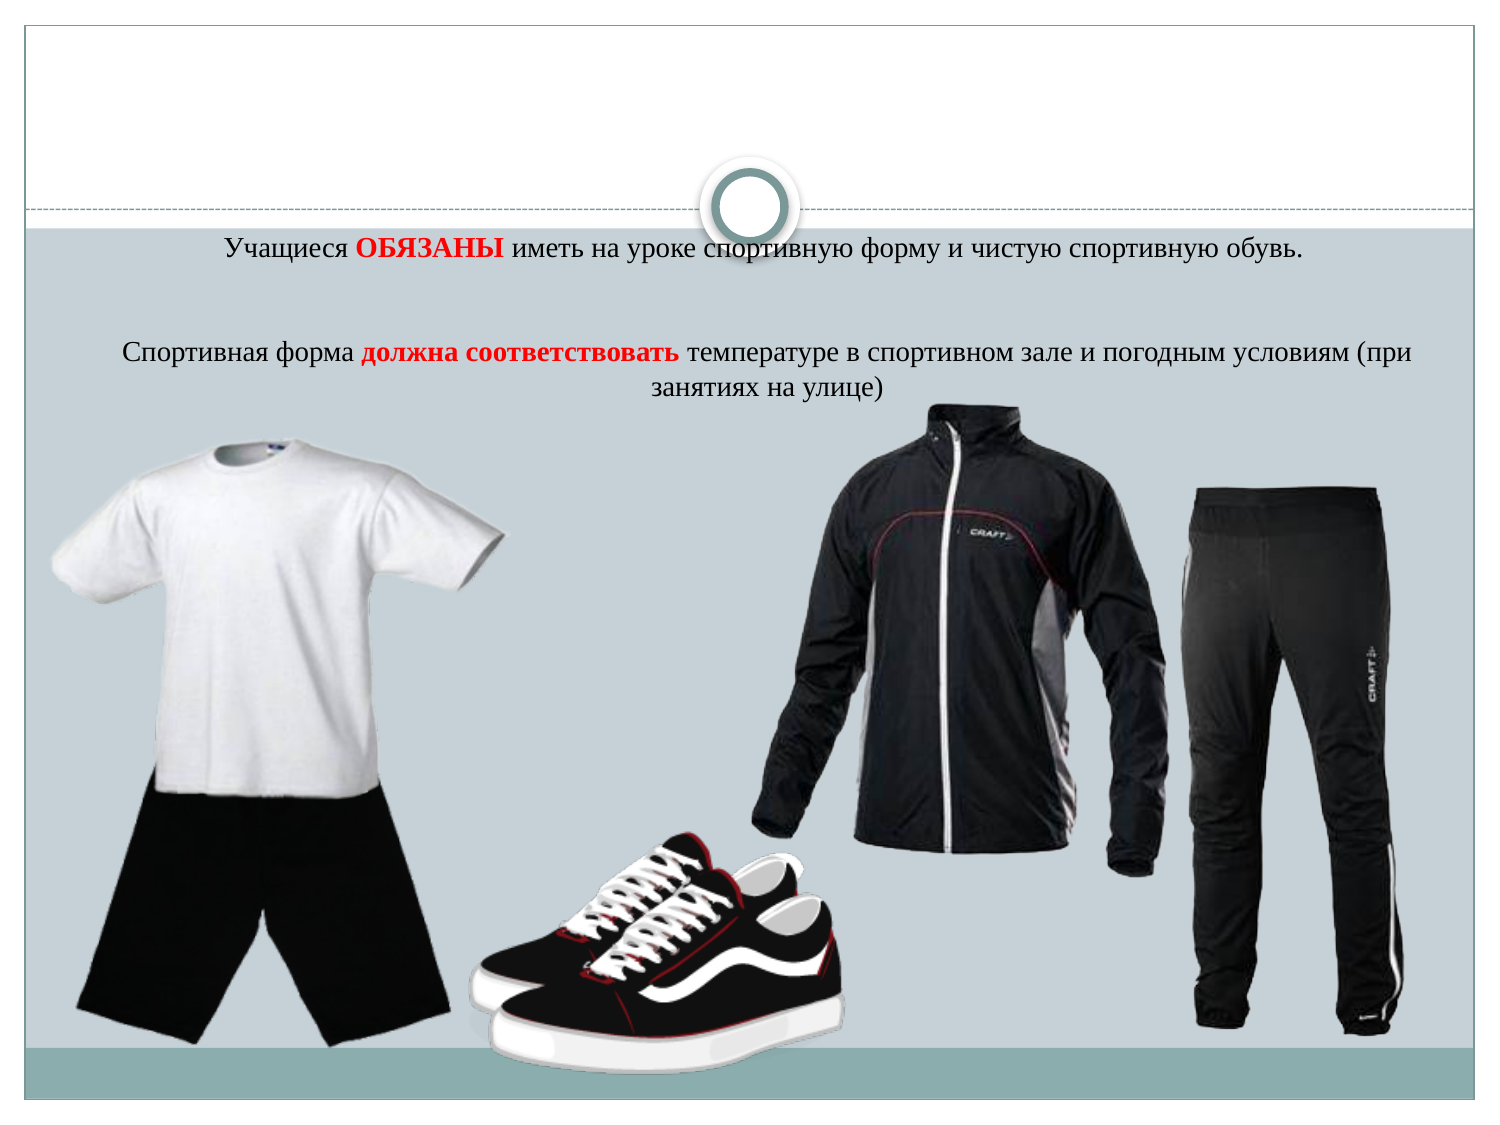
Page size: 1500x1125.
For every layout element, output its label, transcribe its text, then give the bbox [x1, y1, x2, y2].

picture [29, 357, 1436, 1125]
title Учащиеся ОБЯЗАНЫ иметь на уроке спортивную форму и чистую спортивную обувь. Спортивная форма должна соответствовать температуре в спортивном зале и погодным условиям (при занятиях на улице) [92, 172, 1443, 445]
